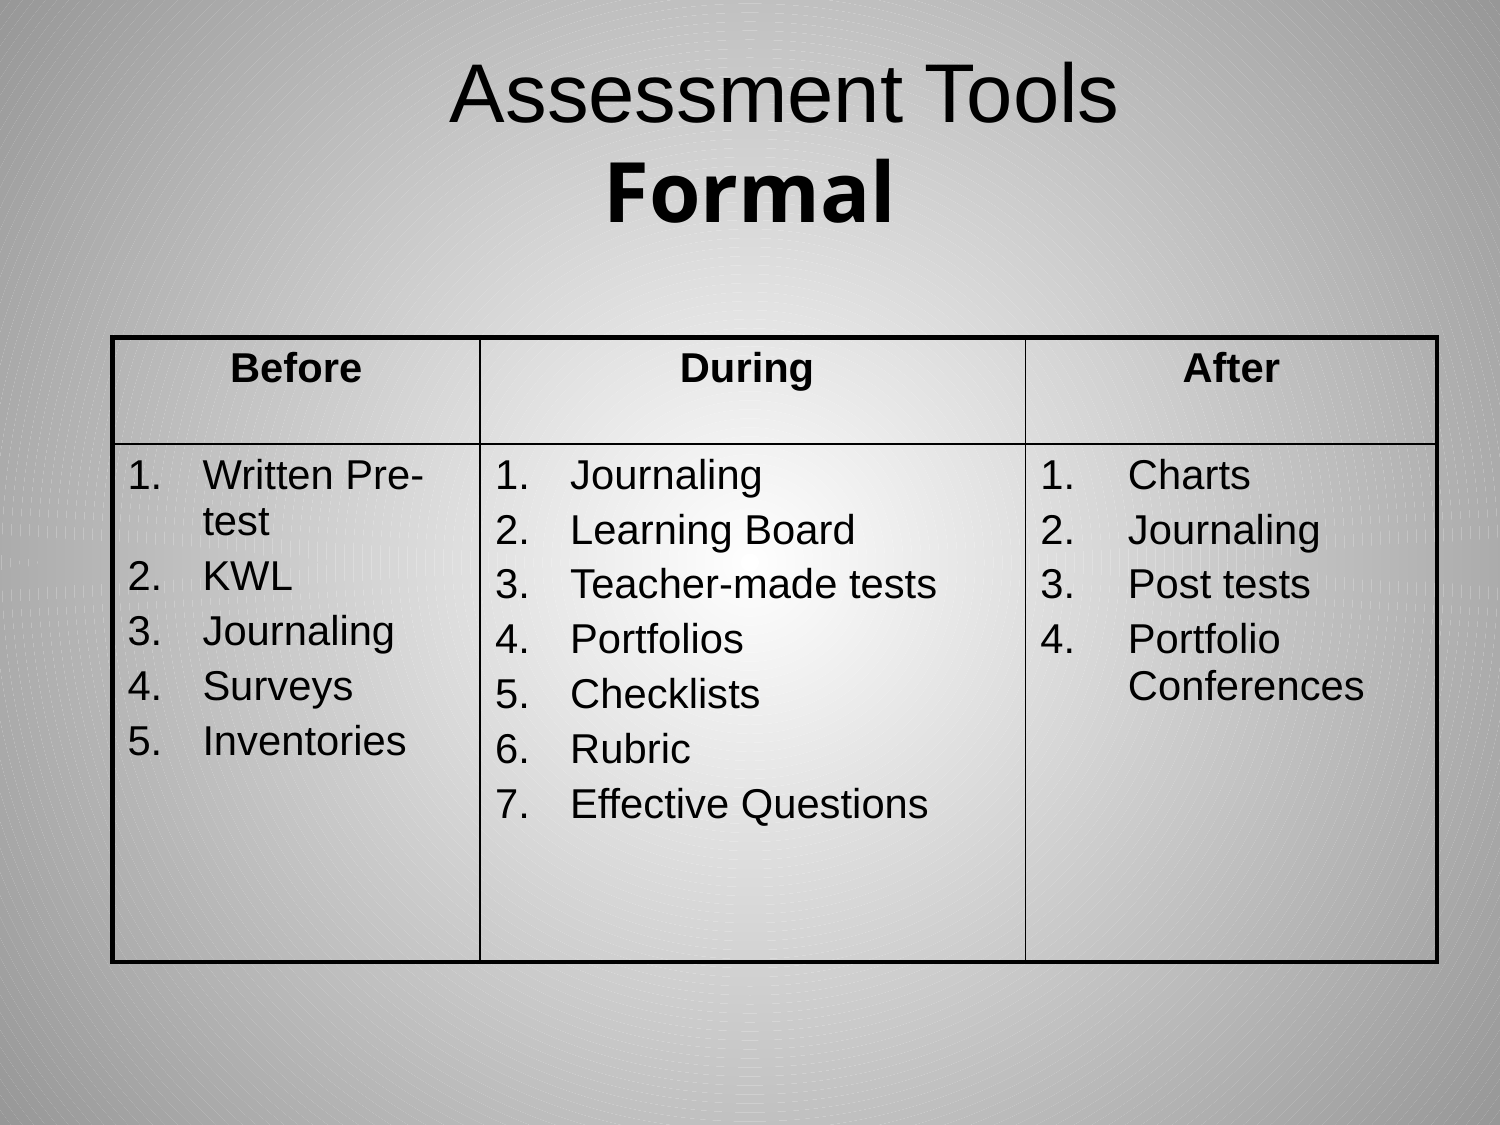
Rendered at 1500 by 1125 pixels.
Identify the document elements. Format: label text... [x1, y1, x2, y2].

table_cell Written Pre-test KWL Journaling Surveys Inventories [115, 445, 479, 960]
title Assessment Tools Formal [74, 44, 1426, 233]
table_header Before [115, 340, 479, 443]
table_header During [481, 340, 1025, 443]
table_cell Journaling Learning Board Teacher-made tests Portfolios Checklists Rubric Effective Questions [481, 445, 1025, 960]
table_header After [1026, 340, 1435, 443]
table_cell Charts Journaling Post tests Portfolio Conferences [1026, 445, 1435, 960]
